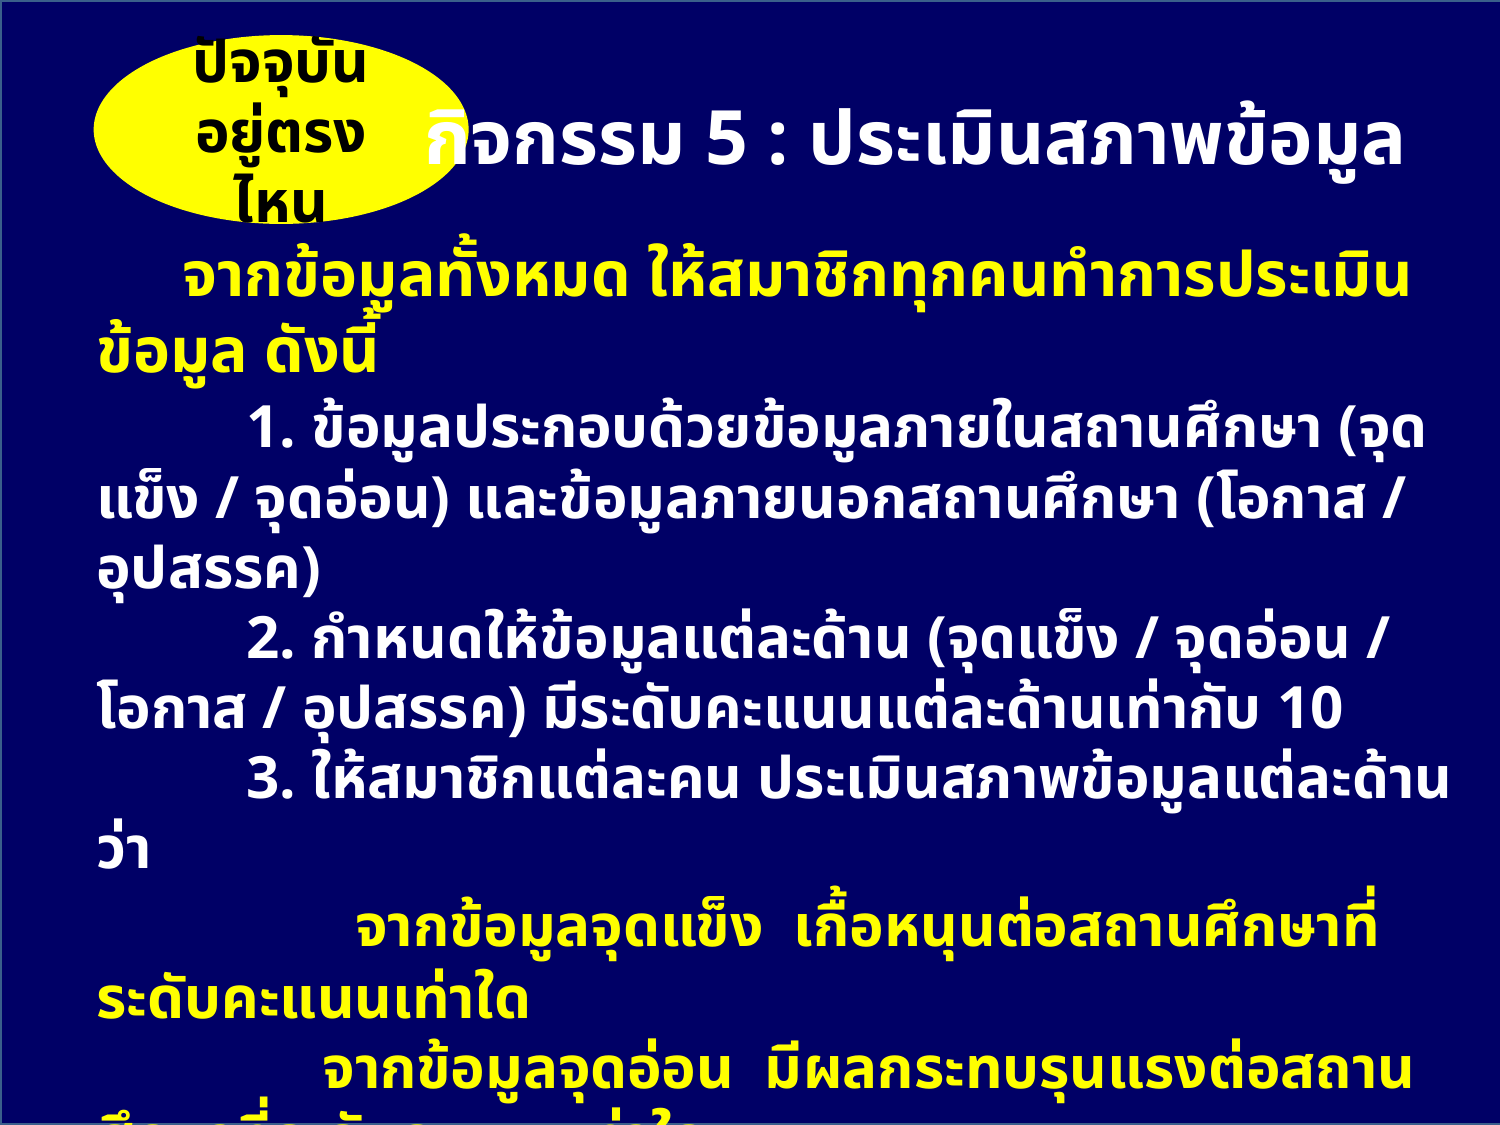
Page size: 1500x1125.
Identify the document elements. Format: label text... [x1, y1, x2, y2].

text_box กิจกรรม 5 : ประเมินสภาพข้อมูล [152, 81, 1500, 187]
text_box จากข้อมูลทั้งหมด ให้สมาชิกทุกคนทำการประเมินข้อมูล ดังนี้ 1. ข้อมูลประกอบด้วยข้อมูลภายในสถานศึกษา (จุดแข็ง / จุดอ่อน) และข้อมูลภายนอกสถานศึกษา (โอกาส / อุปสรรค) 2. กำหนดให้ข้อมูลแต่ละด้าน (จุดแข็ง / จุดอ่อน / โอกาส / อุปสรรค) มีระดับคะแนนแต่ละด้านเท่ากับ 10 3. ให้สมาชิกแต่ละคน ประเมินสภาพข้อมูลแต่ละด้านว่า จากข้อมูลจุดแข็ง เกื้อหนุนต่อสถานศึกษาที่ระดับคะแนนเท่าใด จากข้อมูลจุดอ่อน มีผลกระทบรุนแรงต่อสถานศึกษาที่ระดับคะแนนเท่าใด จากข้อมูลโอกาส เกื้อหนุนต่อสถานศึกษาที่ระดับคะแนนเท่าใด จากข้อมูลอุปสรรค มีผลกระทบรุนแรงต่อสถานศึกษาที่ระดับคะแนนเท่าใด [81, 222, 1477, 1125]
text_box ปัจจุบันอยู่ตรงไหน [91, 32, 446, 227]
text_box [0, 0, 1500, 1125]
